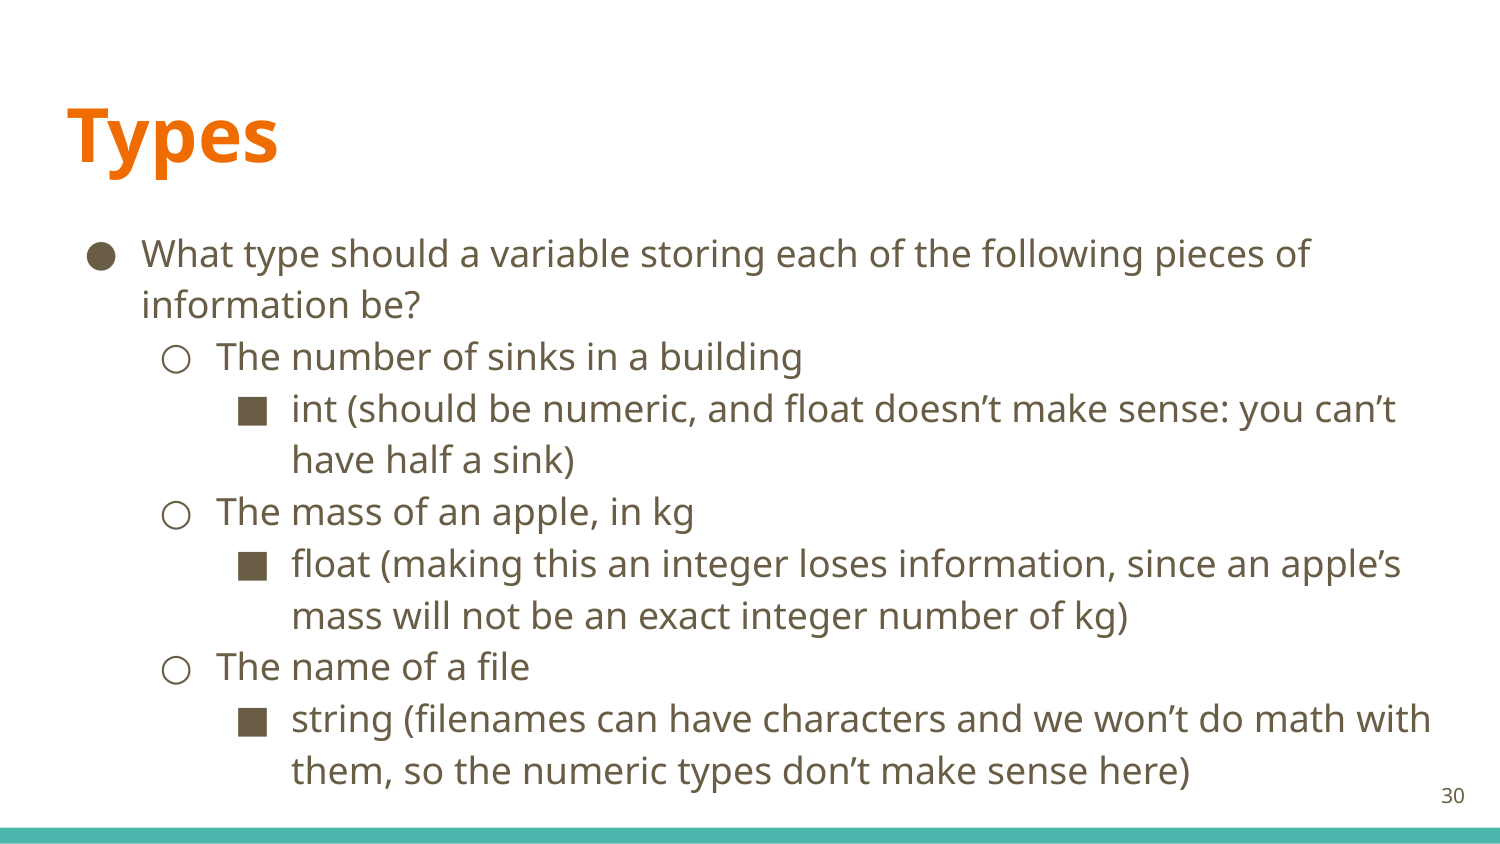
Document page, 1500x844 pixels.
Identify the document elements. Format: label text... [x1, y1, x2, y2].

list What type should a variable storing each of the following pieces of information be? The number of sinks in a building int (should be numeric, and float doesn’t make sense: you can’t have half a sink) The mass of an apple, in kg float (making this an integer loses information, since an apple’s mass will not be an exact integer number of kg) The name of a file string (filenames can have characters and we won’t do math with them, so the numeric types don’t make sense here) [51, 207, 1449, 750]
title Types [51, 72, 1449, 189]
slide_number ‹#› [1389, 764, 1480, 830]
